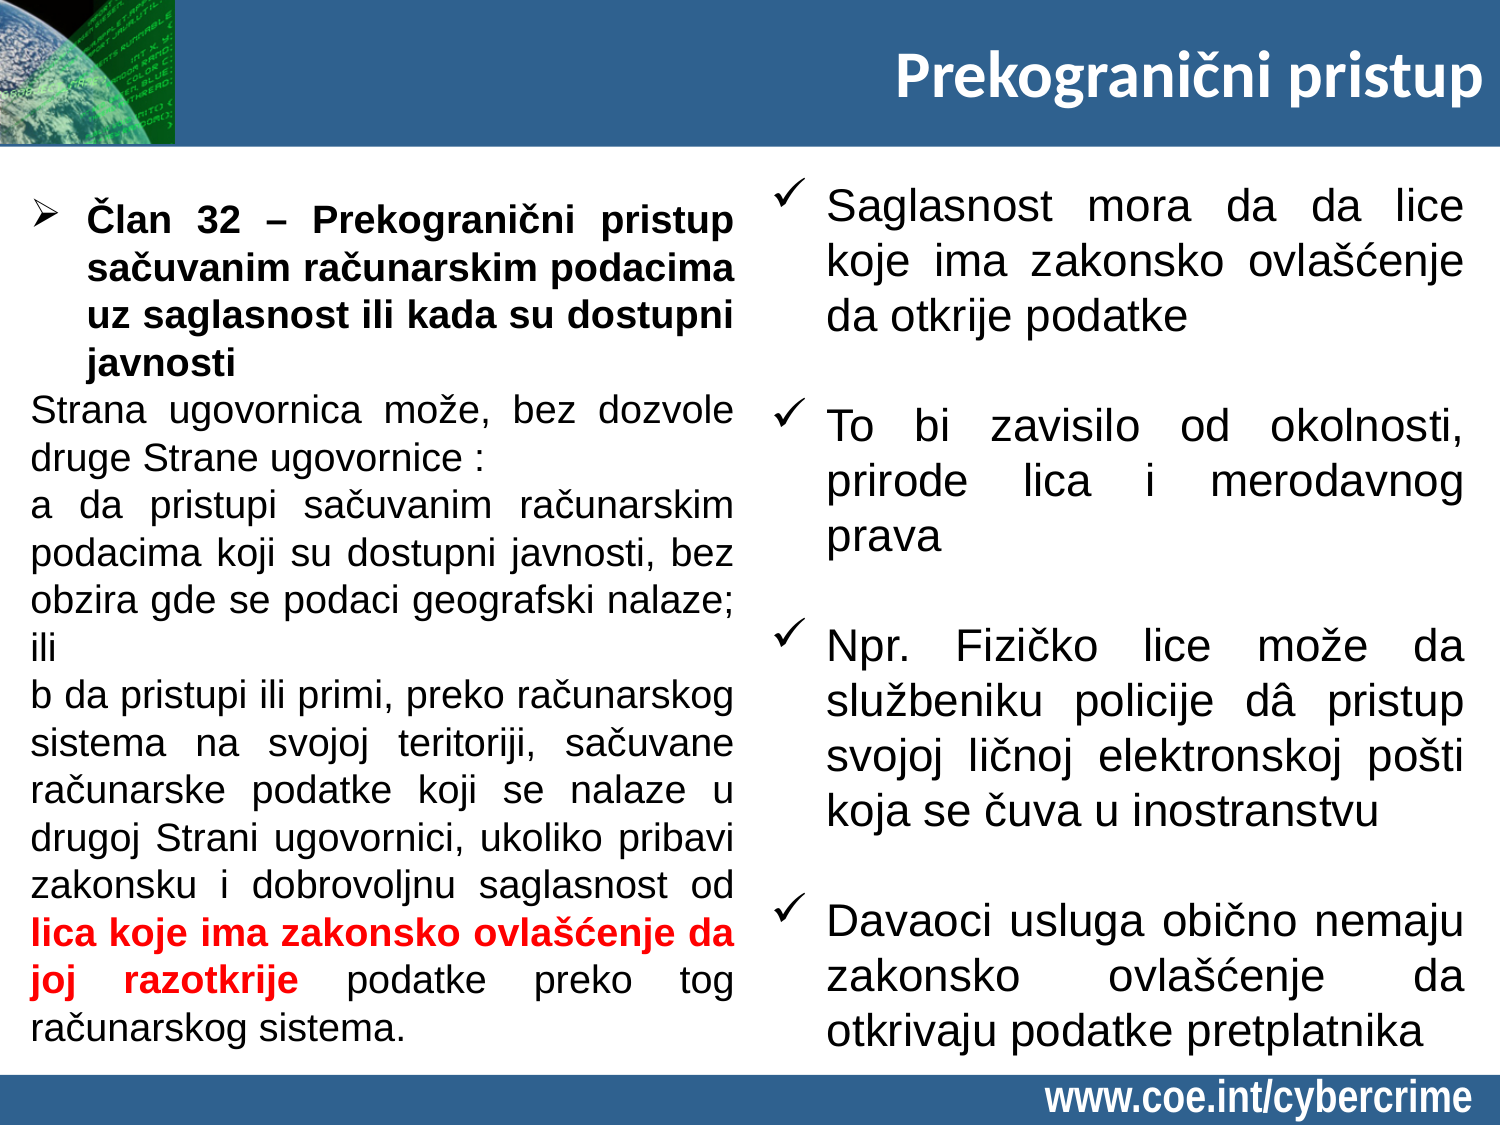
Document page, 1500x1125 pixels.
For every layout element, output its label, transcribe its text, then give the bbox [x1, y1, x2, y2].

text_box Prekogranični pristup [177, 0, 1500, 149]
picture [0, 0, 175, 144]
text_box [0, 1073, 1030, 1125]
text_box Član 32 – Prekogranični pristup sačuvanim računarskim podacima uz saglasnost ili kada su dostupni javnosti Strana ugovornica može, bez dozvole druge Strane ugovornice : a da pristupi sačuvanim računarskim podacima koji su dostupni javnosti, bez obzira gde se podaci geografski nalaze; ili b da pristupi ili primi, preko računarskog sistema na svojoj teritoriji, sačuvane računarske podatke koji se nalaze u drugoj Strani ugovornici, ukoliko pribavi zakonsku i dobrovoljnu saglasnost od lica koje ima zakonsko ovlašćenje da joj razotkrije podatke preko tog računarskog sistema. [15, 186, 750, 1057]
text_box Saglasnost mora da da lice koje ima zakonsko ovlašćenje da otkrije podatke To bi zavisilo od okolnosti, prirode lica i merodavnog prava Npr. Fizičko lice može da službeniku policije dâ pristup svojoj ličnoj elektronskoj pošti koja se čuva u inostranstvu Davaoci usluga obično nemaju zakonsko ovlašćenje da otkrivaju podatke pretplatnika [755, 168, 1480, 1063]
text_box www.coe.int/cybercrime [1030, 1059, 1500, 1125]
